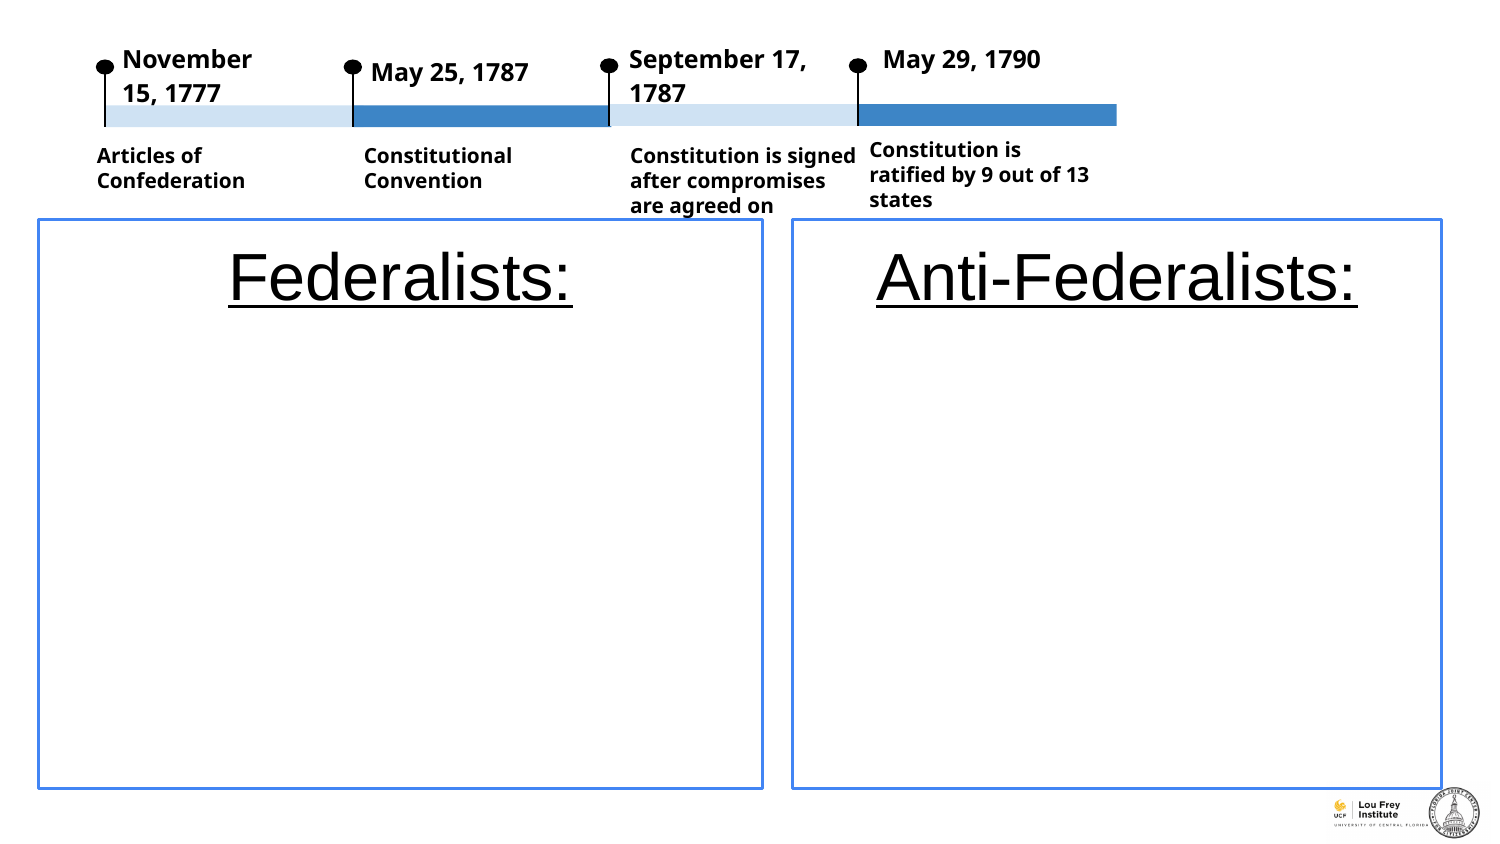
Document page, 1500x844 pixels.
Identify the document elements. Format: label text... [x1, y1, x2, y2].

subtitle Federalists: [38, 219, 763, 789]
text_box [347, 36, 607, 207]
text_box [854, 23, 1113, 201]
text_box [613, 23, 852, 207]
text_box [81, 23, 364, 207]
picture [1326, 780, 1491, 844]
subtitle Anti-Federalists: [792, 219, 1442, 789]
